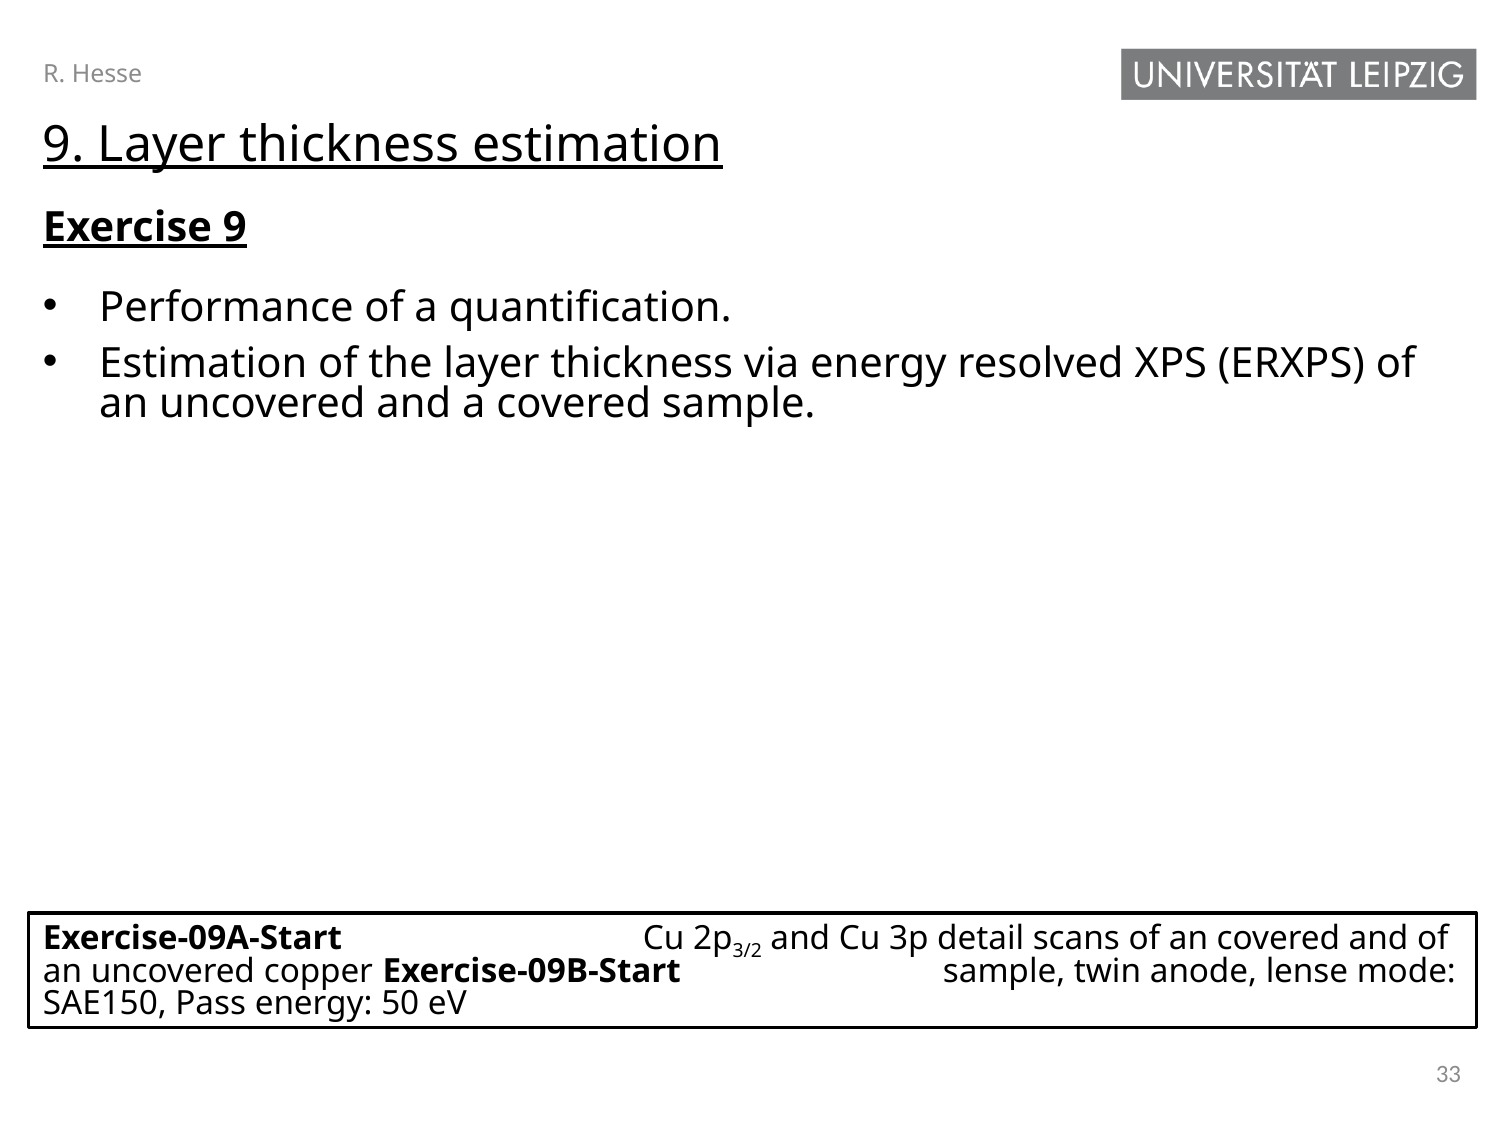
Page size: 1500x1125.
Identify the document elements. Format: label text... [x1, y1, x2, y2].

footer R. Hesse [28, 44, 1410, 104]
text_box Exercise-09A-Start Cu 2p3/2 and Cu 3p detail scans of an covered and of an uncovered copper Exercise-09B-Start sample, twin anode, lense mode: SAE150, Pass energy: 50 eV [28, 913, 1477, 1028]
slide_number 33 [1291, 1042, 1477, 1103]
text_box 9. Layer thickness estimation [28, 104, 1477, 179]
text_box Exercise 9 Performance of a quantification. Estimation of the layer thickness via energy resolved XPS (ERXPS) of an uncovered and a covered sample. [28, 201, 1477, 433]
picture [1410, 48, 1477, 100]
